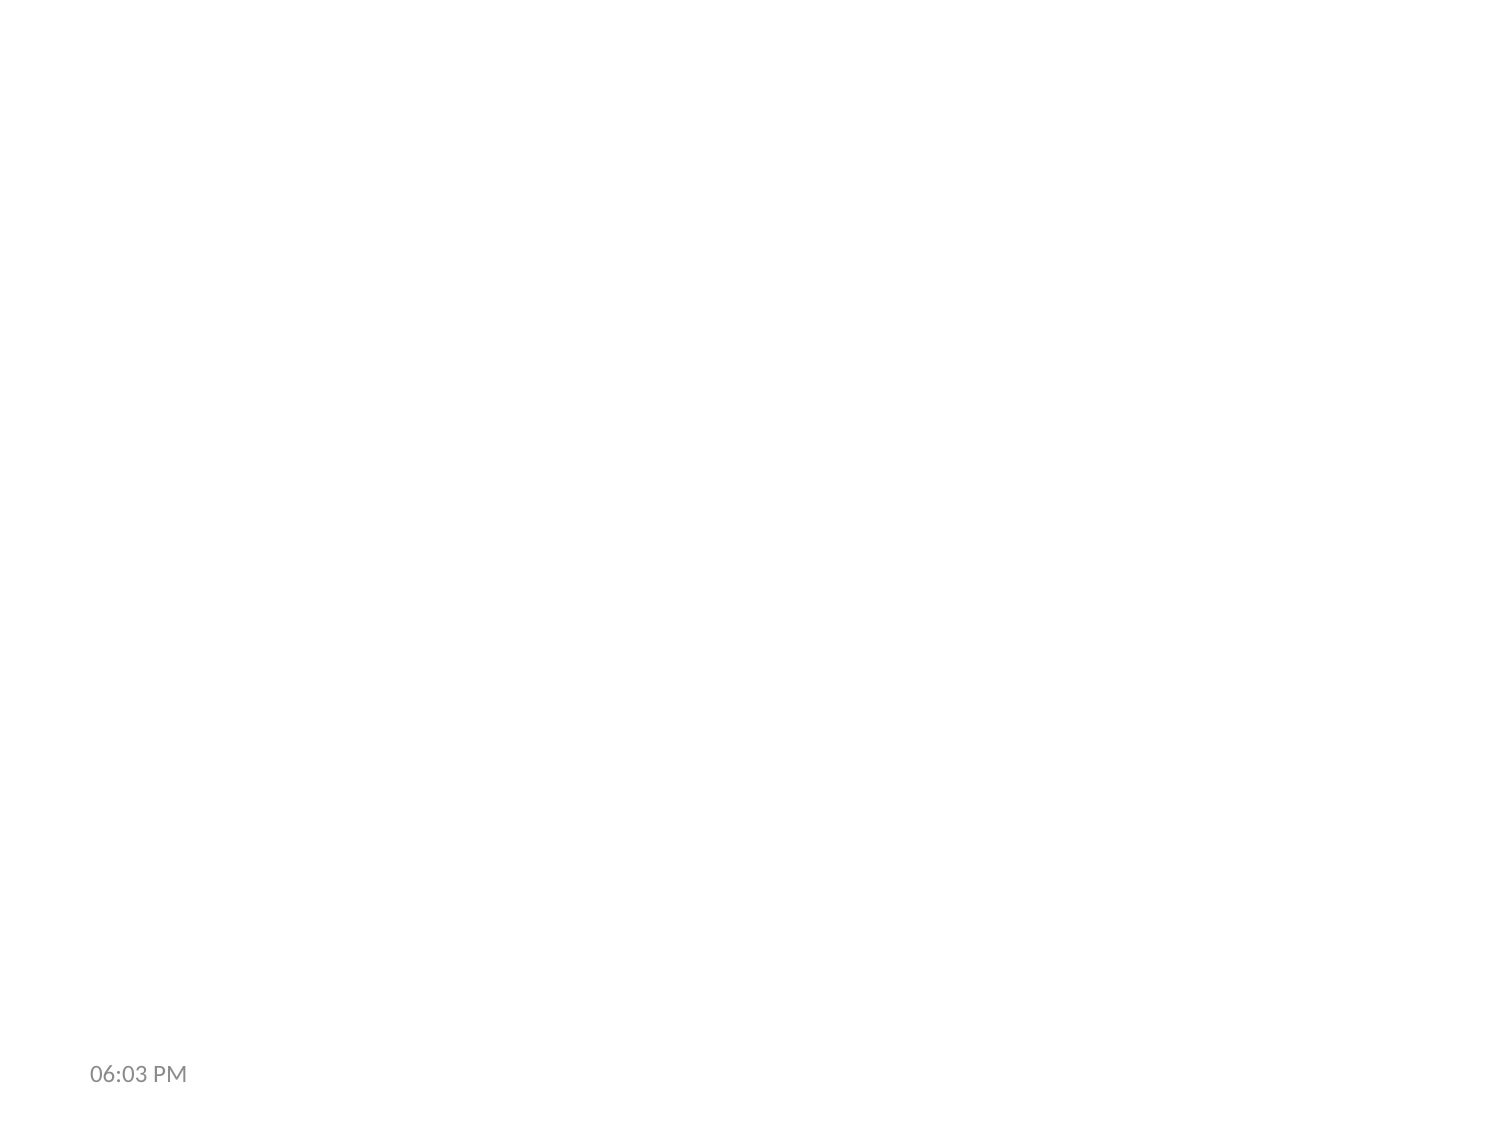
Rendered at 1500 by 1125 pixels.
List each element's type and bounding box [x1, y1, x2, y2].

slide_number [75, 1042, 425, 1103]
